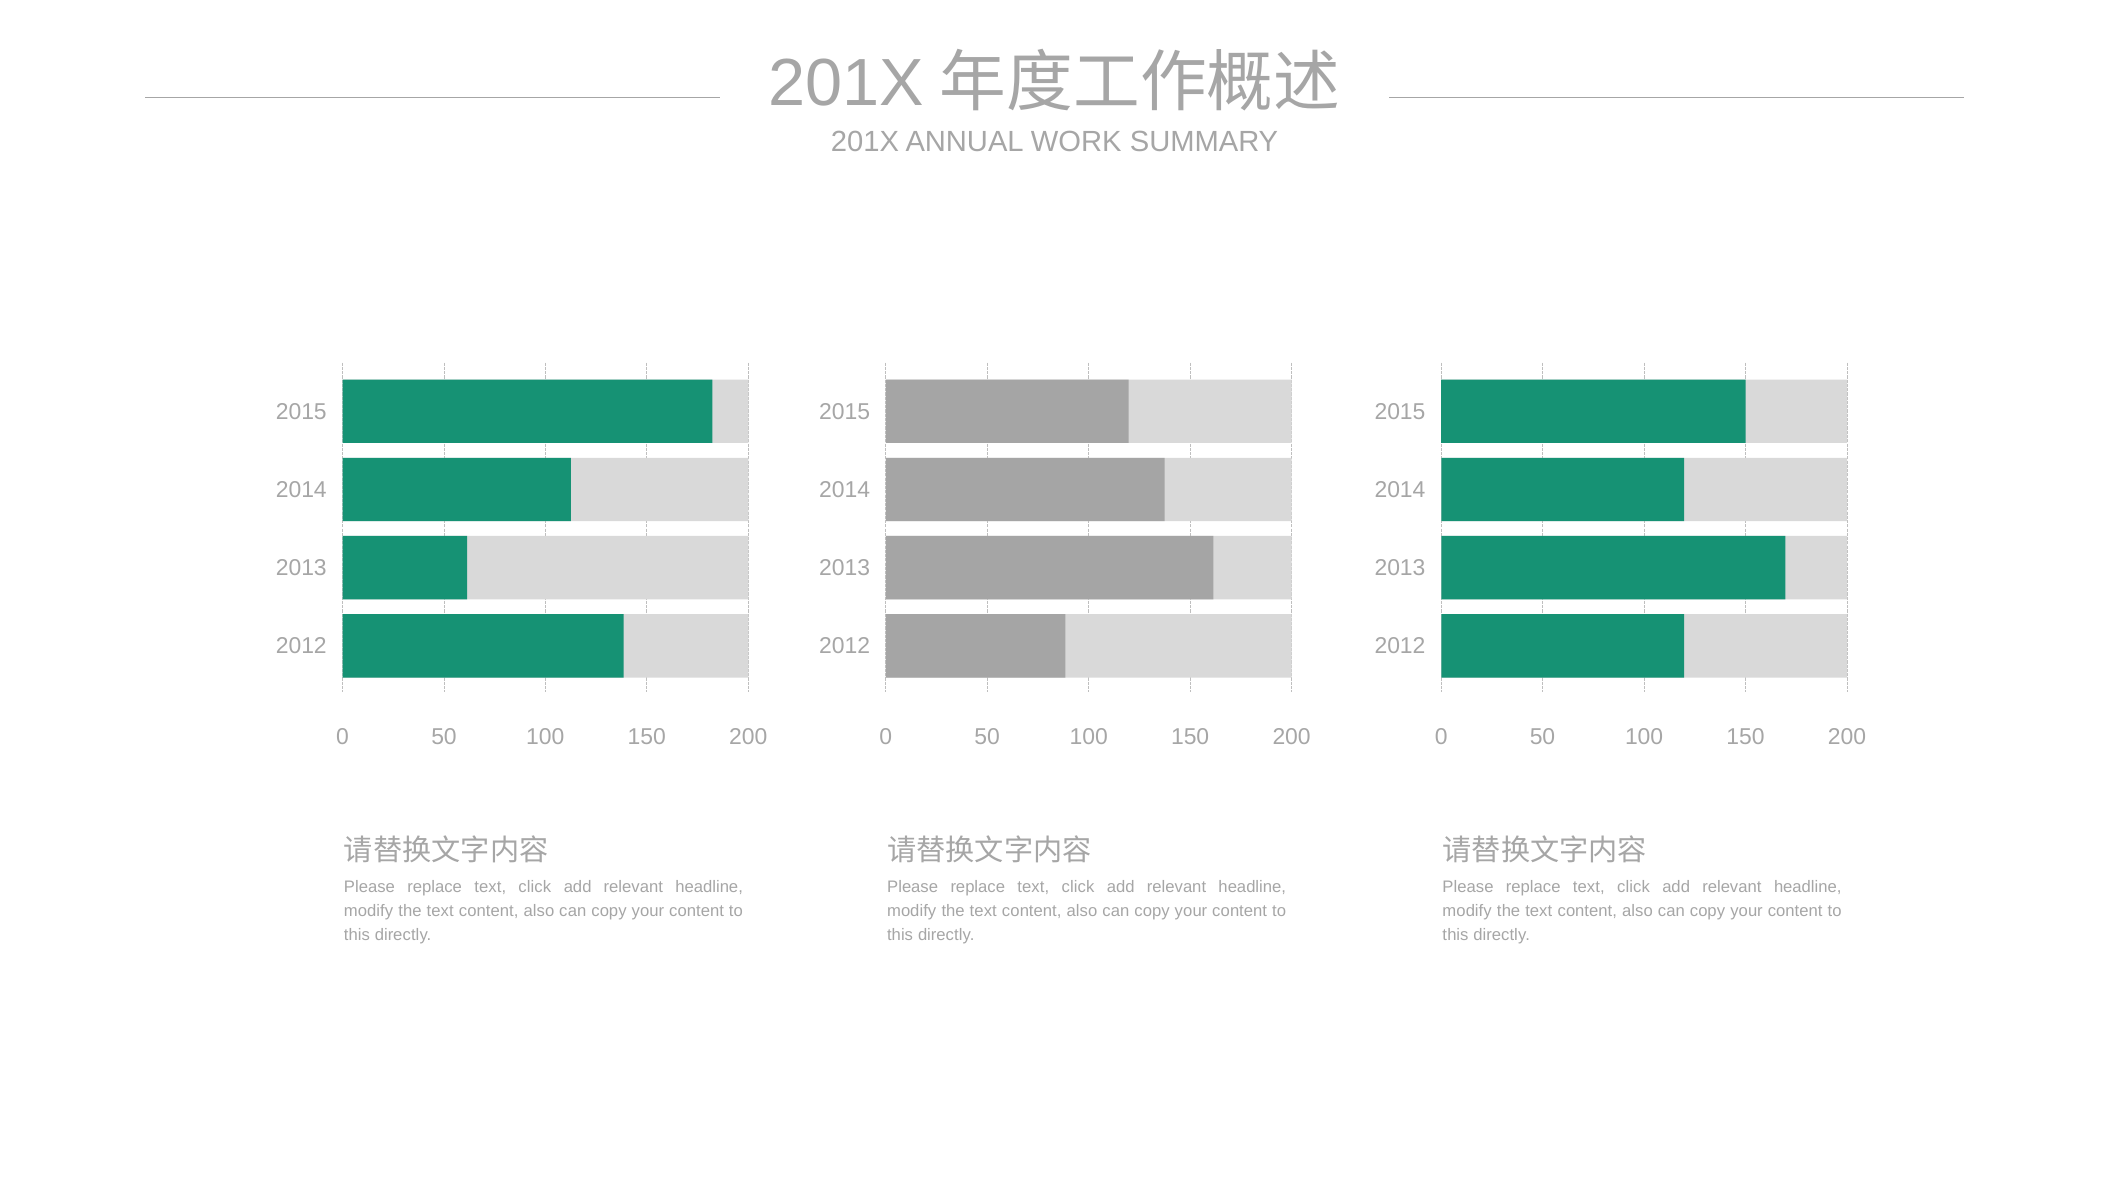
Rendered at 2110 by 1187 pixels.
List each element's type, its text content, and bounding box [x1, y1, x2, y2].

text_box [803, 362, 1327, 758]
text_box Please replace text, click add relevant headline, modify the text content, also can copy your content to this directly. [343, 871, 744, 944]
text_box Please replace text, click add relevant headline, modify the text content, also can copy your content to this directly. [1442, 871, 1843, 944]
text_box 请替换文字内容 [887, 823, 1161, 866]
text_box Please replace text, click add relevant headline, modify the text content, also can copy your content to this directly. [887, 871, 1287, 944]
text_box 请替换文字内容 [1442, 823, 1716, 866]
text_box 请替换文字内容 [343, 823, 617, 866]
text_box 201X年度工作概述 [730, 38, 1379, 96]
text_box 201X ANNUAL WORK SUMMARY [824, 122, 1285, 158]
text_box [260, 362, 783, 758]
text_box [1358, 362, 1882, 758]
text_box 201X年度工作概述 [730, 98, 1379, 119]
